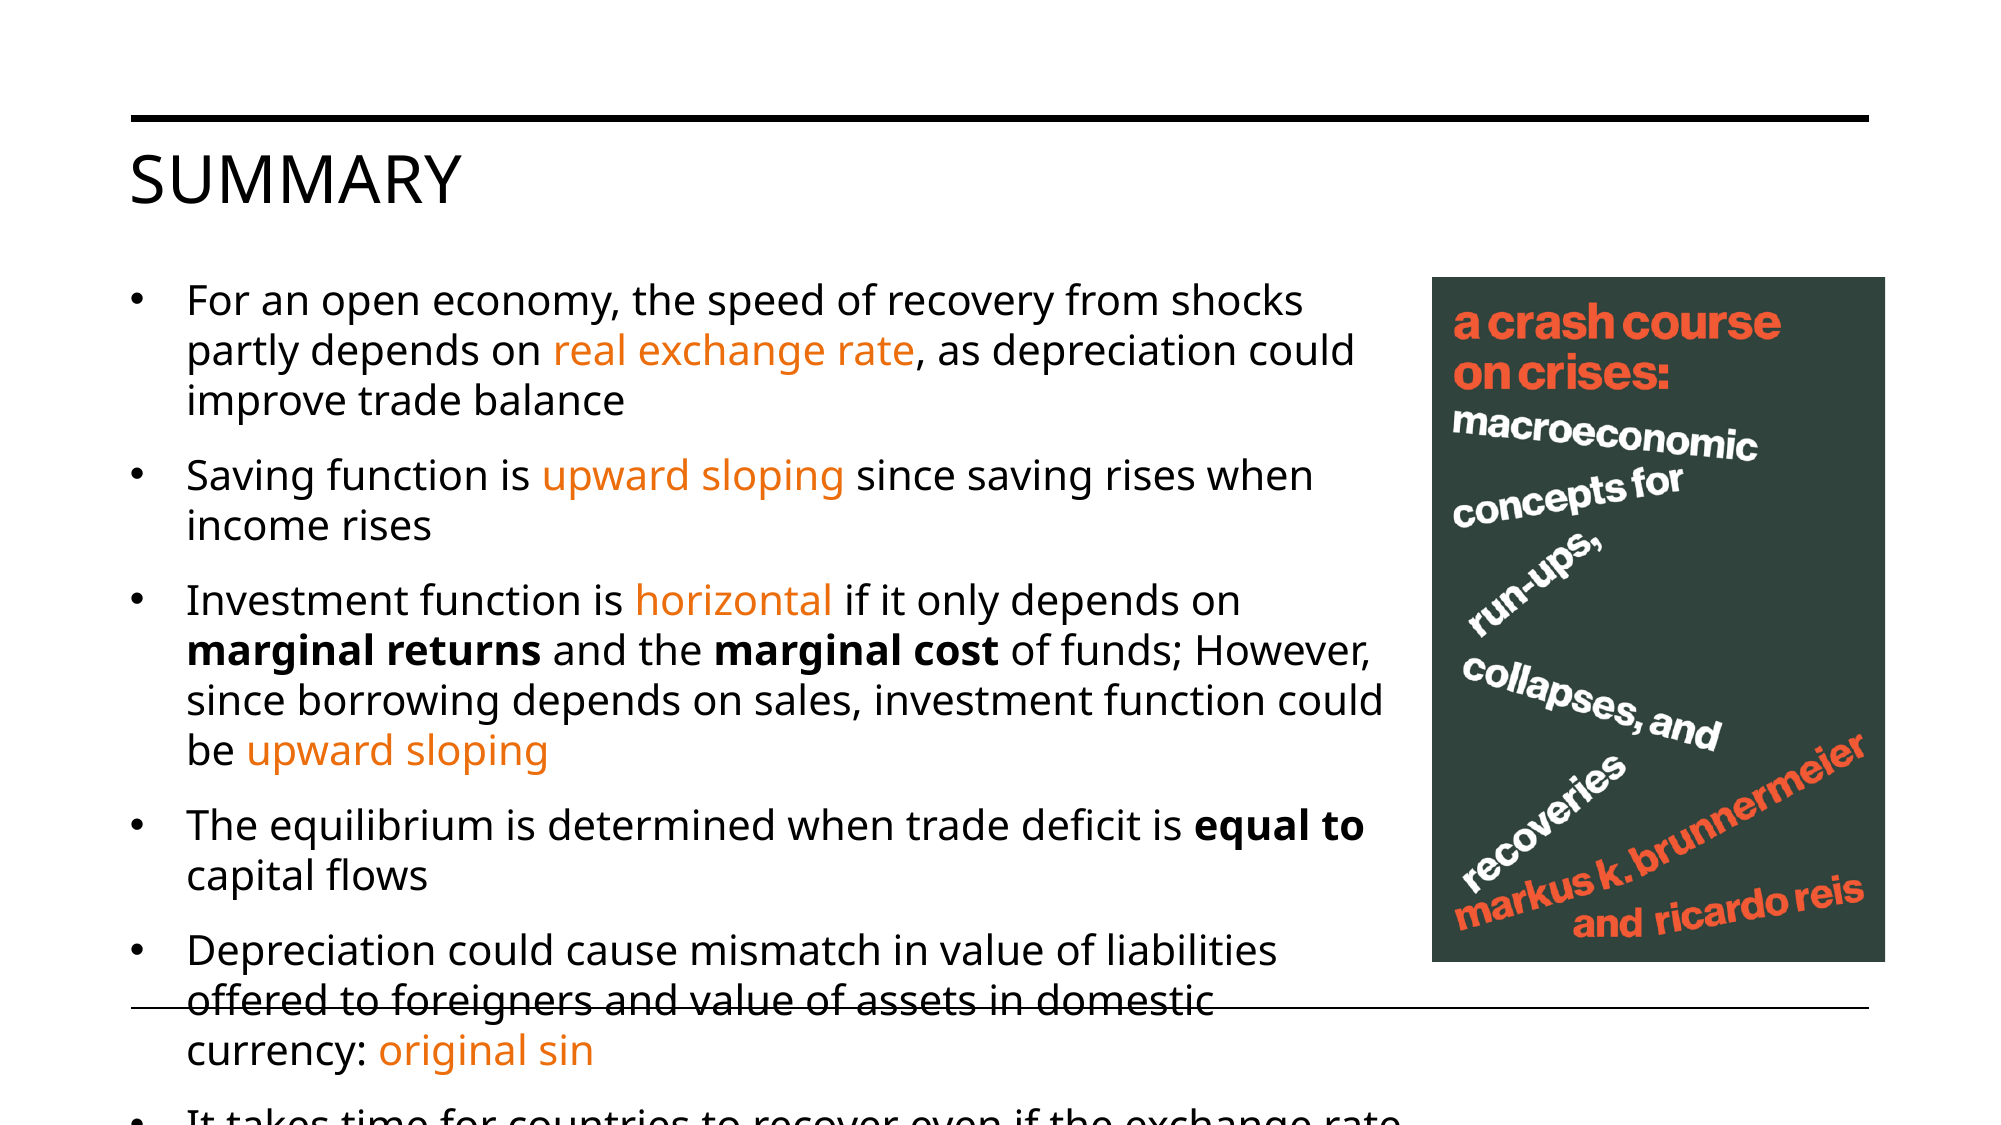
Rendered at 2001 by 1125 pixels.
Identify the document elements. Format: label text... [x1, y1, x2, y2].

list For an open economy, the speed of recovery from shocks partly depends on real exchange rate, as depreciation could improve trade balance Saving function is upward sloping since saving rises when income rises Investment function is horizontal if it only depends on marginal returns and the marginal cost of funds; However, since borrowing depends on sales, investment function could be upward sloping The equilibrium is determined when trade deficit is equal to capital flows Depreciation could cause mismatch in value of liabilities offered to foreigners and value of assets in domestic currency: original sin It takes time for countries to recover even if the exchange rate adjusts or policy boosts economy [114, 265, 1420, 996]
title Summary [114, 129, 944, 244]
picture [1432, 277, 1886, 962]
